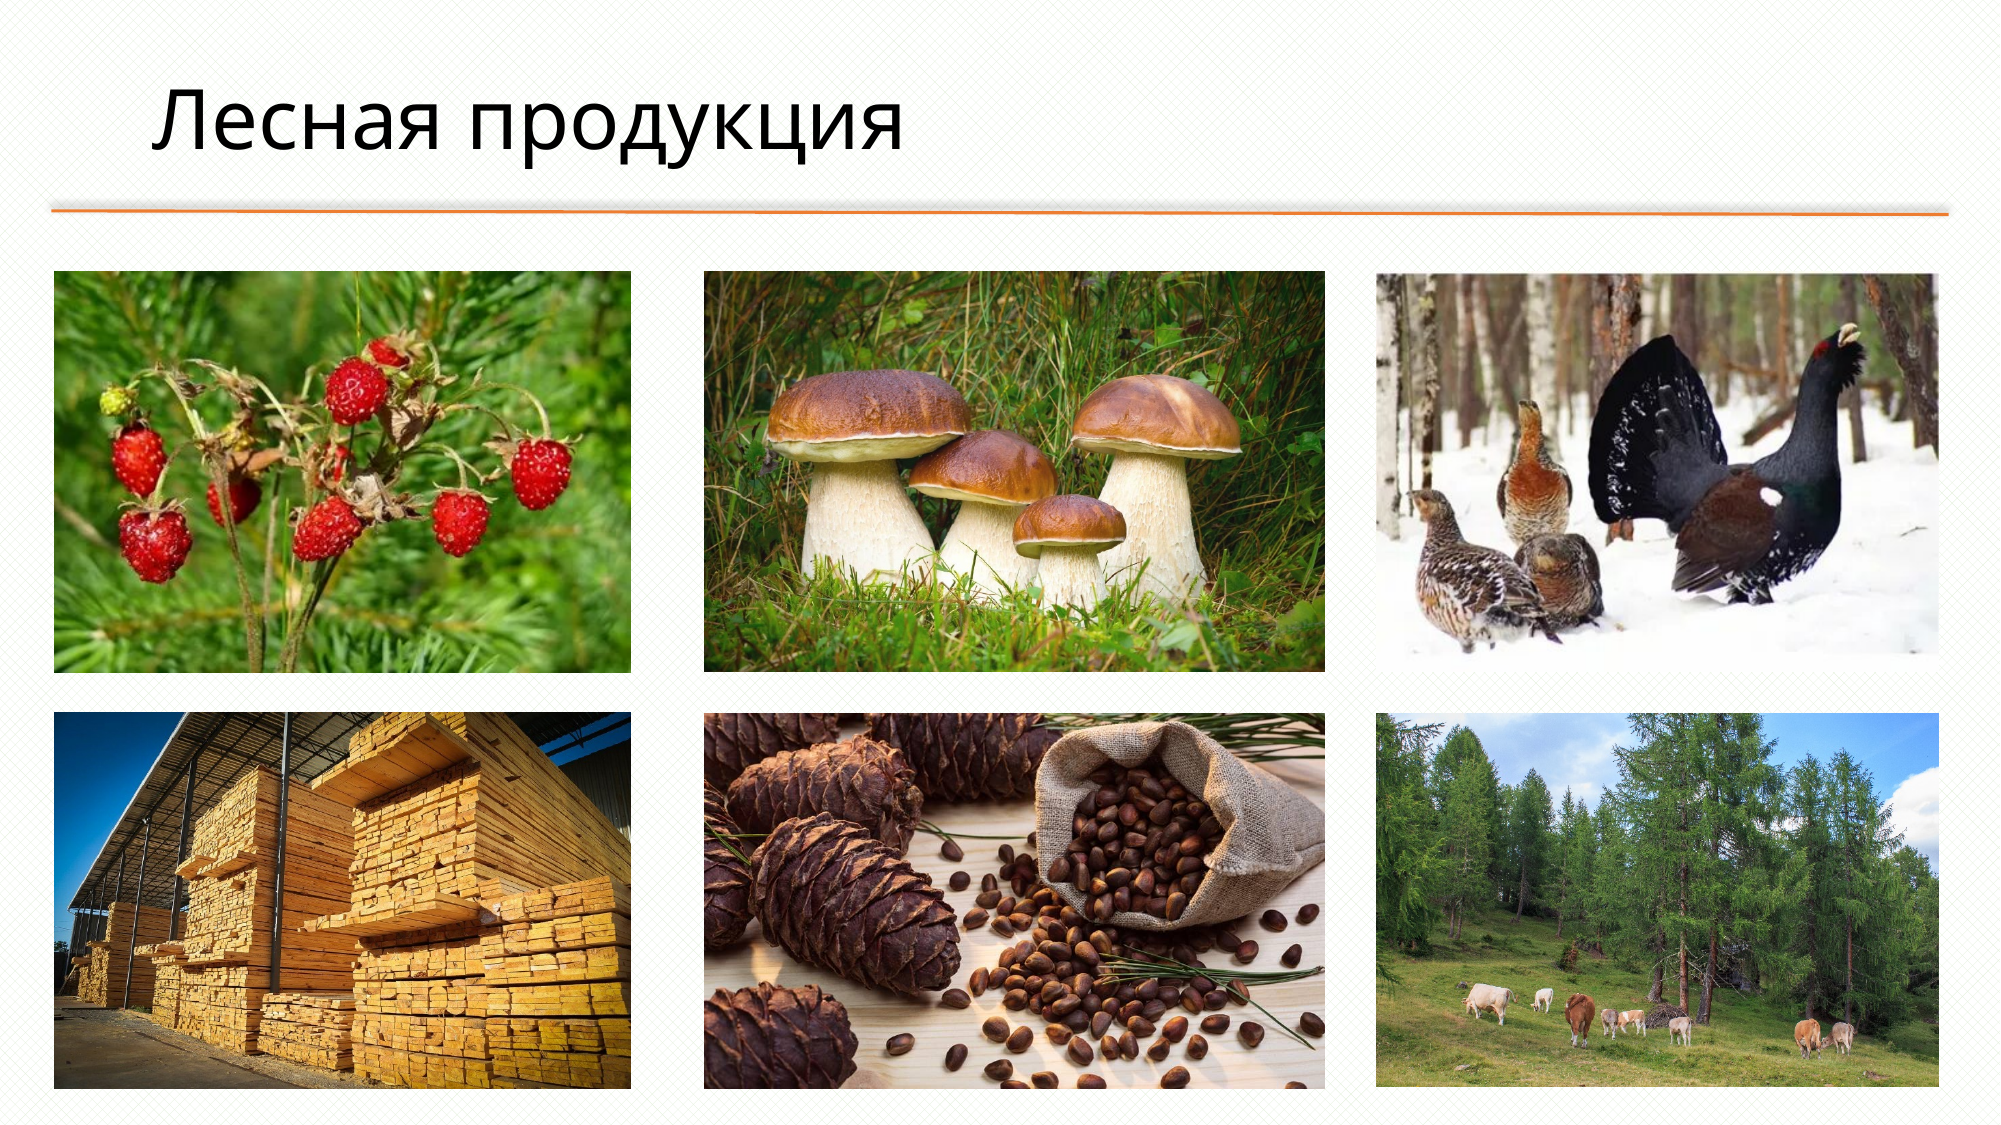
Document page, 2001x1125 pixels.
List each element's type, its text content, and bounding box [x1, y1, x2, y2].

picture [704, 271, 1325, 672]
picture [704, 713, 1325, 1089]
picture [1376, 271, 1939, 672]
title Лесная продукция [137, 59, 1863, 186]
picture [54, 712, 631, 1089]
picture [1376, 713, 1939, 1088]
picture [54, 271, 631, 673]
